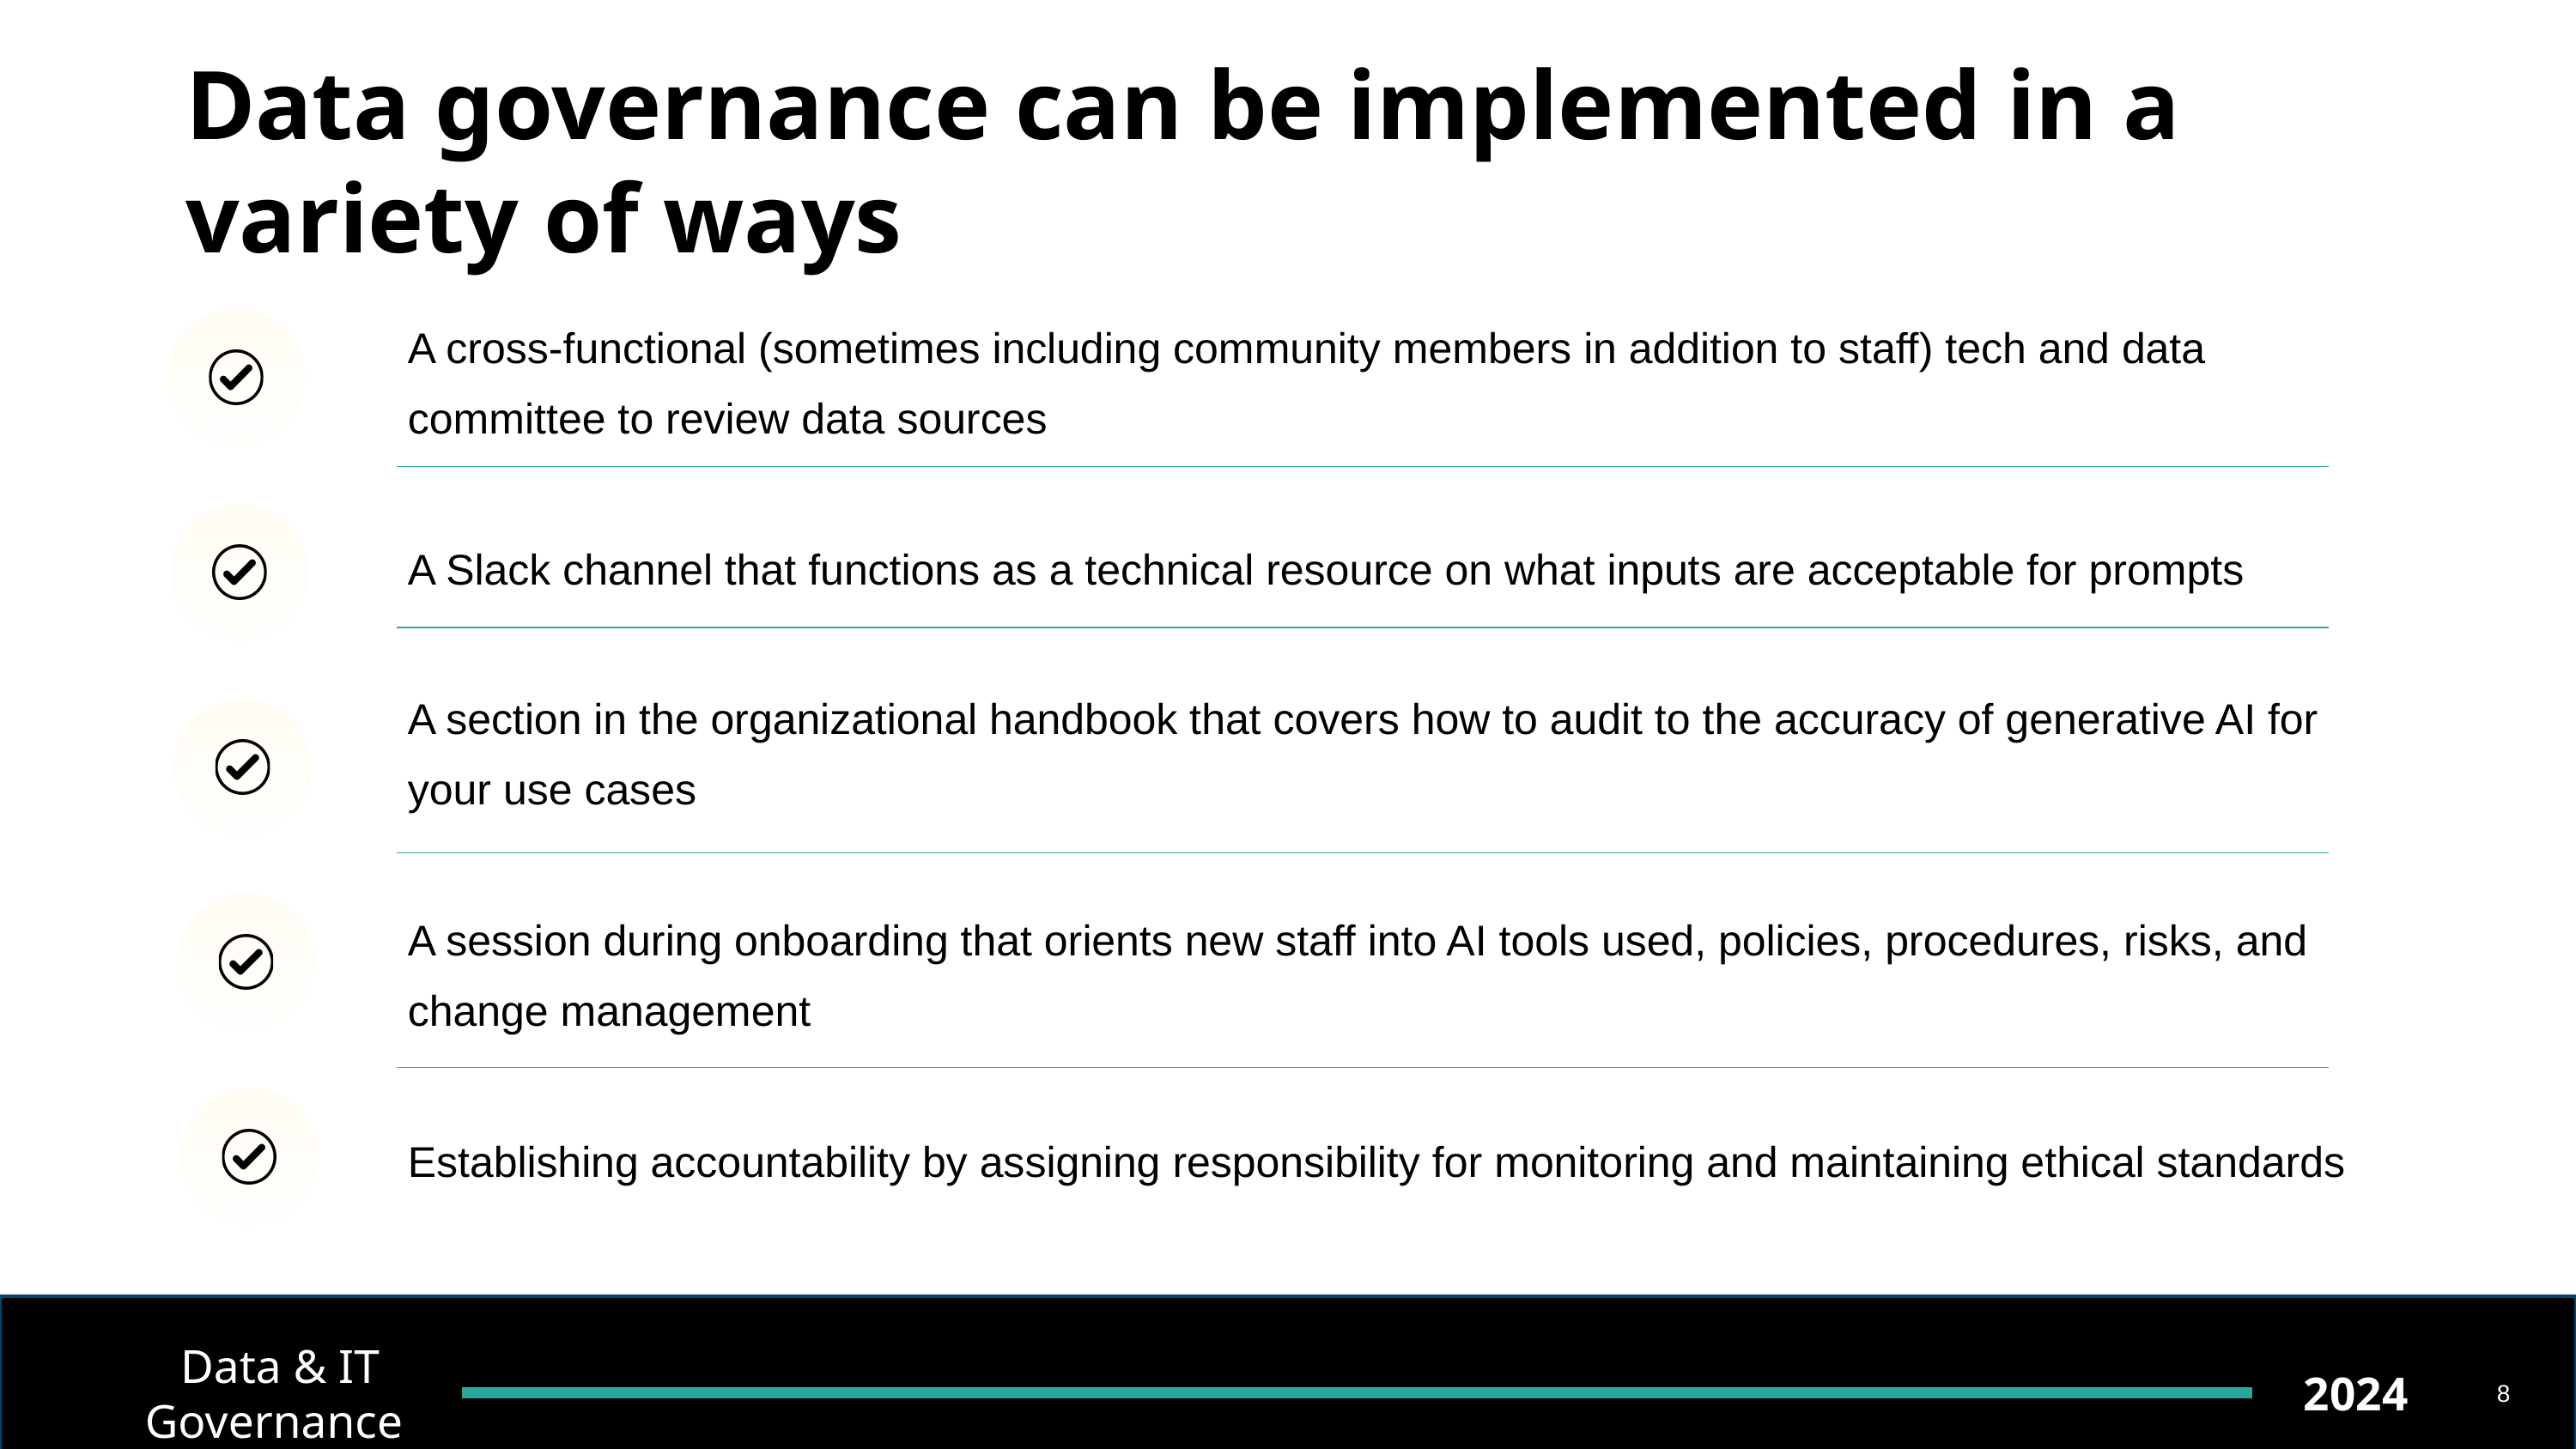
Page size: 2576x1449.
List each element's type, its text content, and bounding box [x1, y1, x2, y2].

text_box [167, 309, 305, 446]
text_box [178, 894, 314, 1030]
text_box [174, 699, 311, 835]
text_box A cross-functional (sometimes including community members in addition to staff) tech and data committee to review data sources [407, 301, 2411, 443]
text_box A Slack channel that functions as a technical resource on what inputs are acceptable for prompts [407, 523, 2411, 594]
title Data governance can be implemented in a variety of ways [178, 37, 2398, 279]
text_box A section in the organizational handbook that covers how to audit to the accuracy of generative AI for your use cases [407, 672, 2411, 815]
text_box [171, 504, 307, 640]
text_box A session during onboarding that orients new staff into AI tools used, policies, procedures, risks, and change management [407, 894, 2411, 1035]
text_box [181, 1088, 318, 1225]
text_box Establishing accountability by assigning responsibility for monitoring and maintaining ethical standards [407, 1115, 2411, 1186]
